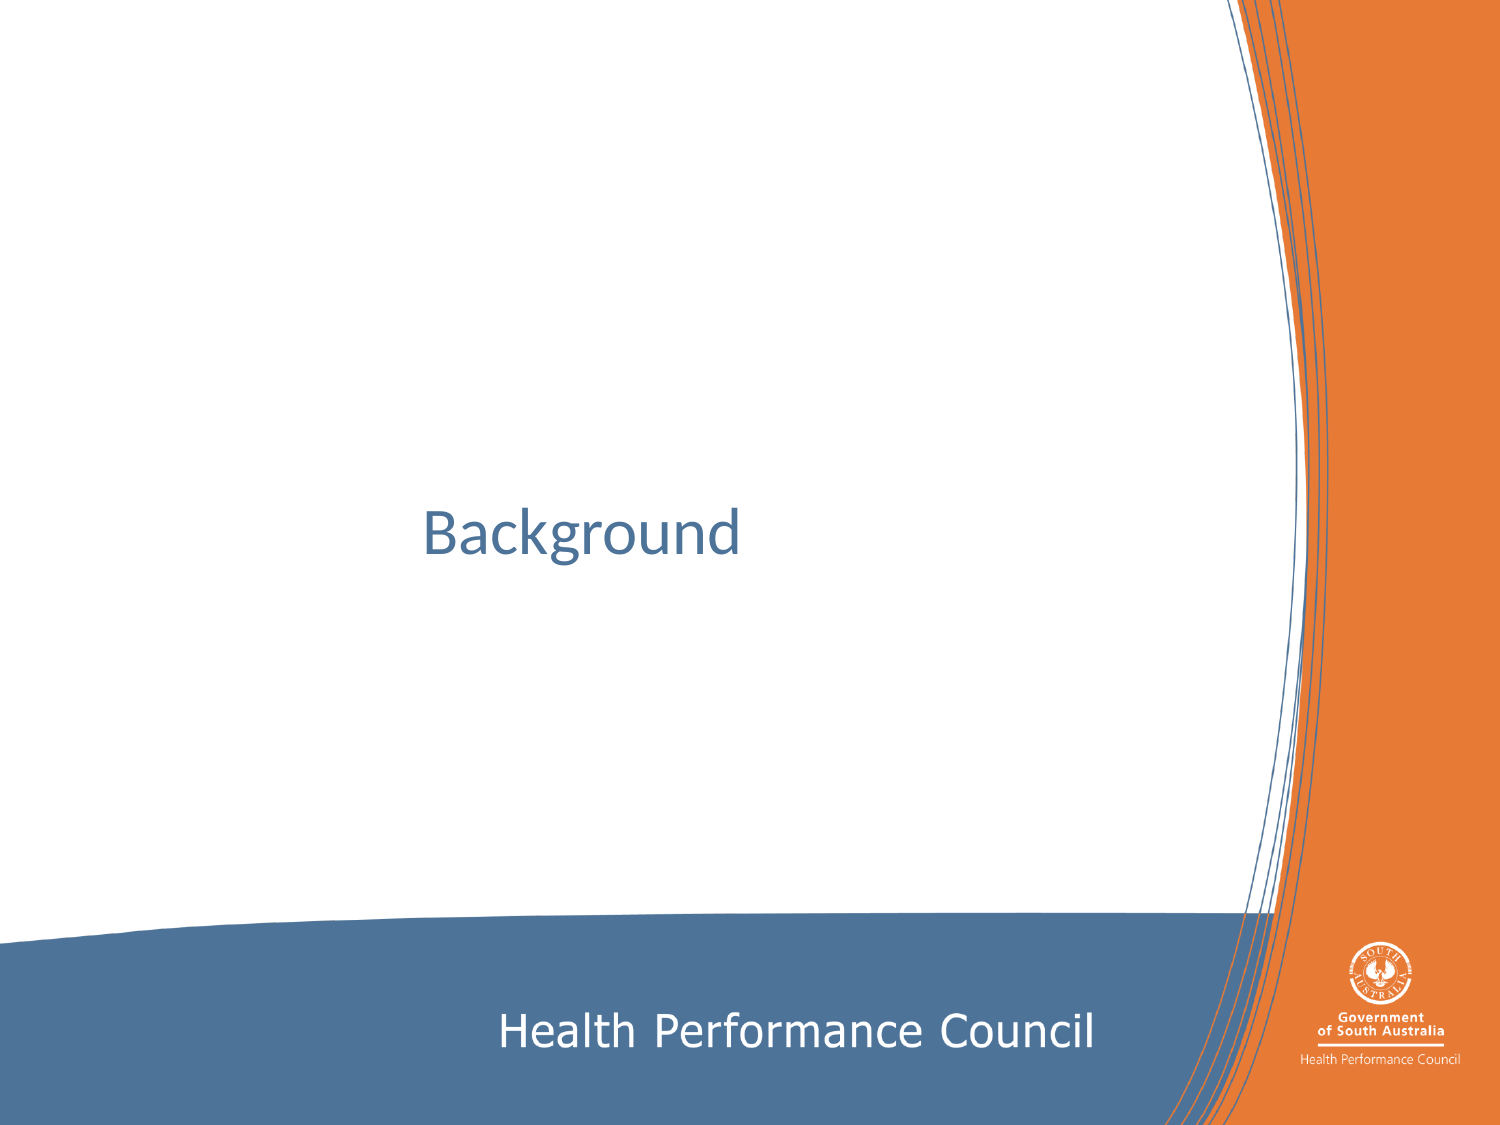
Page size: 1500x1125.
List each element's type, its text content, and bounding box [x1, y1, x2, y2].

title Background [407, 480, 1430, 704]
picture [0, 0, 1500, 1125]
